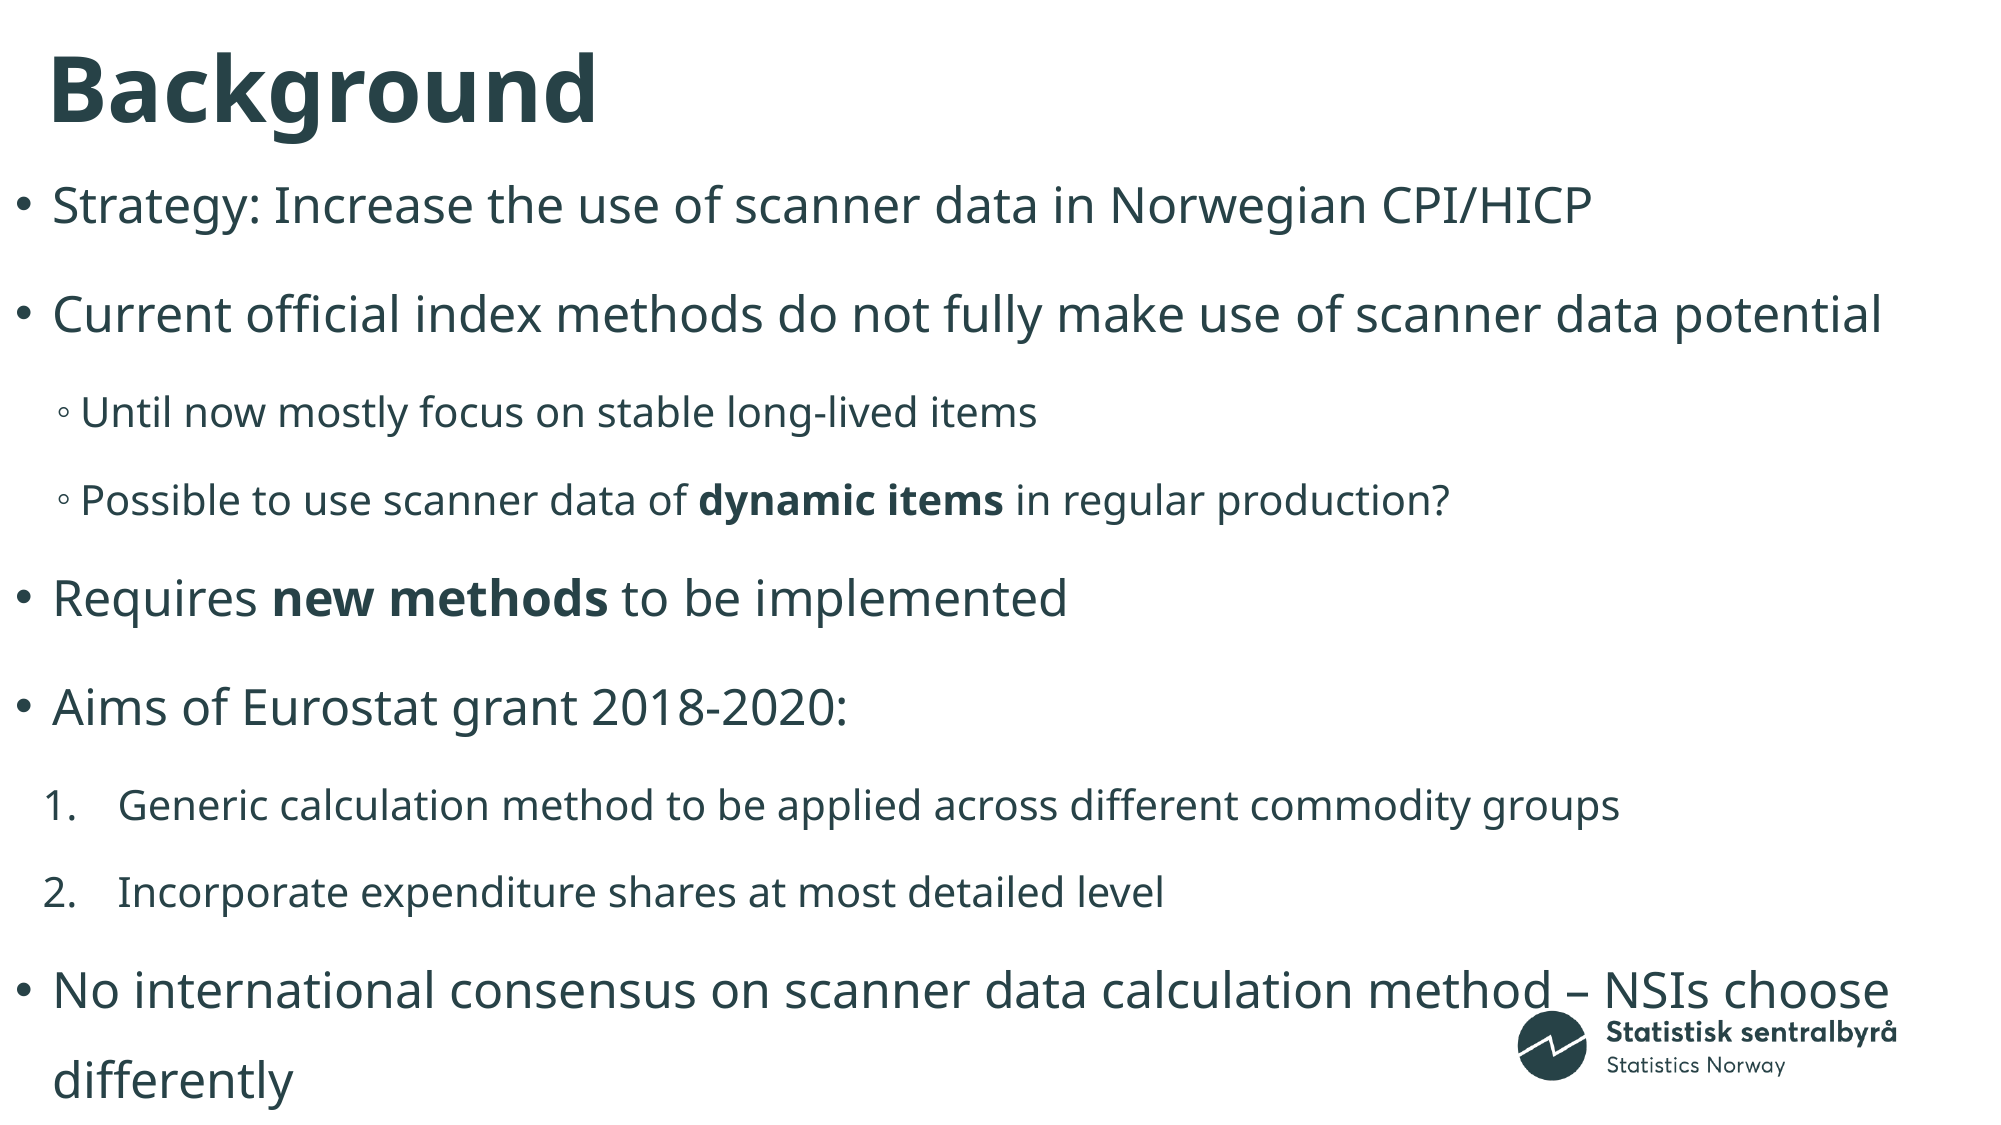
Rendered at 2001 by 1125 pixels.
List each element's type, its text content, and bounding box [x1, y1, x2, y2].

title Background [31, 29, 1969, 136]
list Strategy: Increase the use of scanner data in Norwegian CPI/HICP Current official index methods do not fully make use of scanner data potential Until now mostly focus on stable long-lived items Possible to use scanner data of dynamic items in regular production? Requires new methods to be implemented Aims of Eurostat grant 2018-2020: Generic calculation method to be applied across different commodity groups Incorporate expenditure shares at most detailed level No international consensus on scanner data calculation method – NSIs choose differently [0, 136, 2000, 1125]
